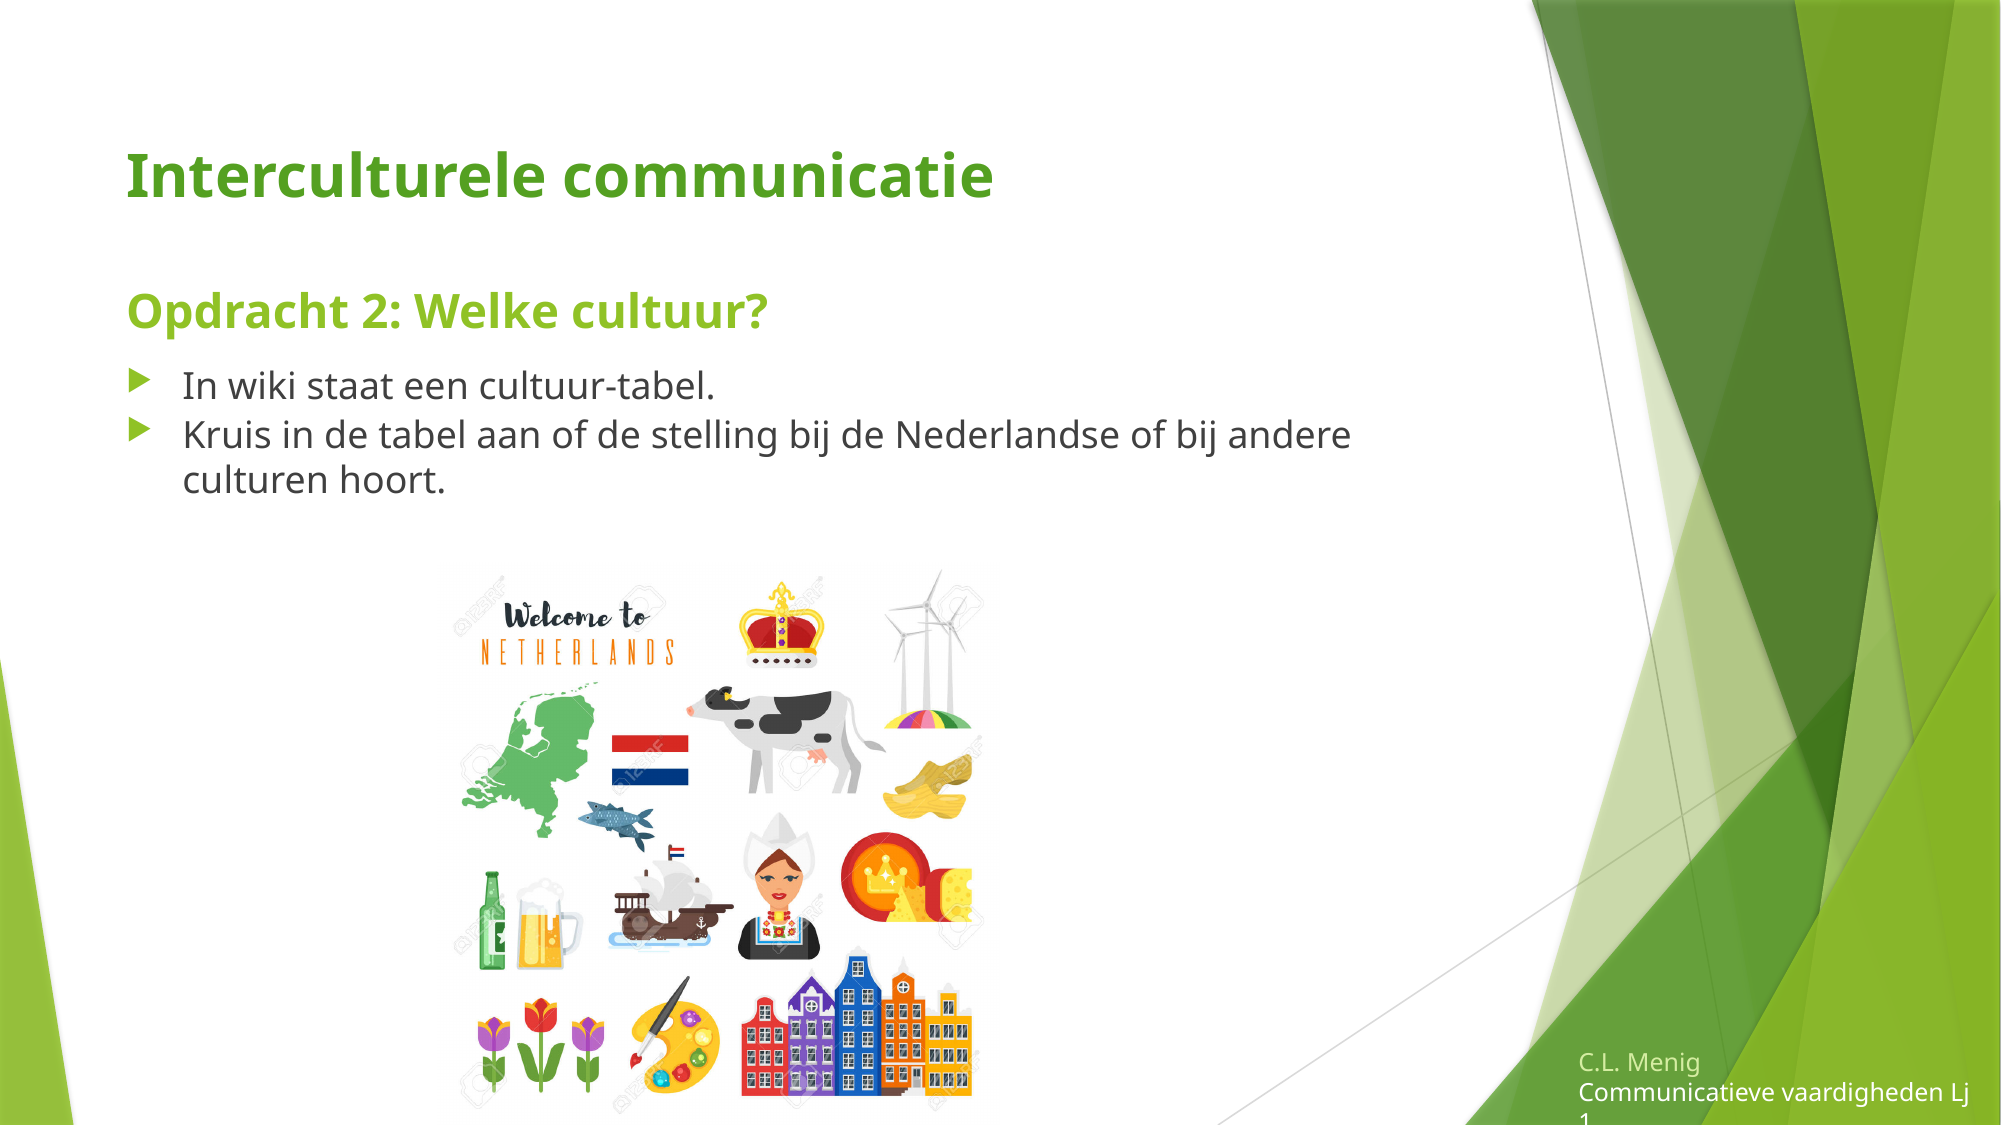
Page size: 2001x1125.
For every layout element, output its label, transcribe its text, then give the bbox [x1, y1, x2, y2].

text_box C.L. Menig Communicatieve vaardigheden Lj 1 [1563, 1038, 2000, 1125]
text_box Interculturele communicatie Opdracht 2: Welke cultuur? [111, 129, 1522, 347]
picture [436, 561, 1001, 1125]
list In wiki staat een cultuur-tabel. Kruis in de tabel aan of de stelling bij de Nederlandse of bij andere culturen hoort. [111, 354, 1522, 992]
